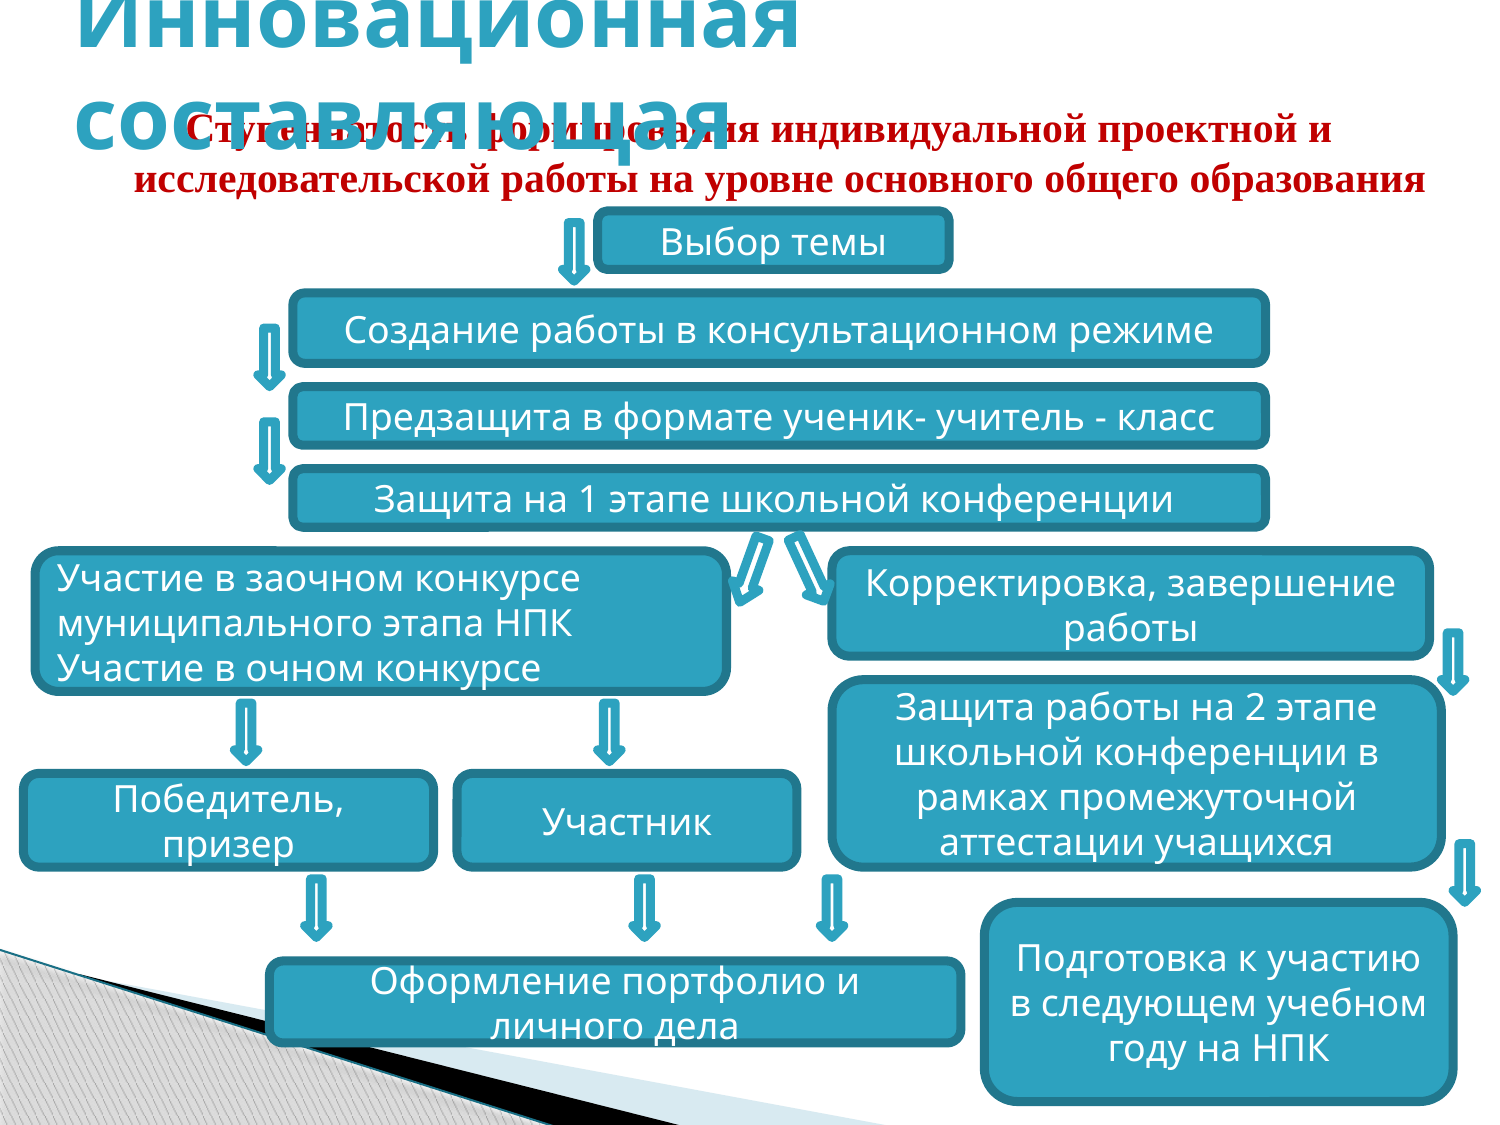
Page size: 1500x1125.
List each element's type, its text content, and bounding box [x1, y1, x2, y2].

text_box [300, 874, 333, 942]
text_box [229, 698, 263, 767]
text_box [728, 531, 774, 607]
text_box Предзащита в формате ученик- учитель - класс [288, 382, 1271, 450]
text_box Участие в заочном конкурсе муниципального этапа НПК Участие в очном конкурсе [30, 546, 732, 696]
text_box [815, 874, 849, 942]
text_box [784, 530, 835, 606]
list Ступенчатость формирования индивидуальной проектной и исследовательской работы на уровне основного общего образования [0, 93, 1500, 211]
text_box Защита работы на 2 этапе школьной конференции в рамках промежуточной аттестации учащихся [827, 675, 1446, 872]
title Инновационная составляющая [58, 0, 1409, 129]
text_box Выбор темы [593, 206, 954, 274]
text_box Корректировка, завершение работы [827, 546, 1435, 661]
text_box Победитель, призер [18, 768, 439, 872]
text_box [1448, 839, 1482, 907]
text_box [628, 874, 661, 942]
text_box [558, 218, 591, 286]
text_box [593, 698, 626, 767]
text_box [1436, 628, 1470, 696]
text_box Защита на 1 этапе школьной конференции [288, 464, 1271, 532]
text_box [253, 323, 286, 392]
text_box Участник [452, 768, 802, 872]
text_box Подготовка к участию в следующем учебном году на НПК [979, 897, 1458, 1107]
text_box Оформление портфолио и личного дела [264, 956, 966, 1048]
text_box [253, 417, 286, 485]
text_box Создание работы в консультационном режиме [288, 288, 1271, 368]
